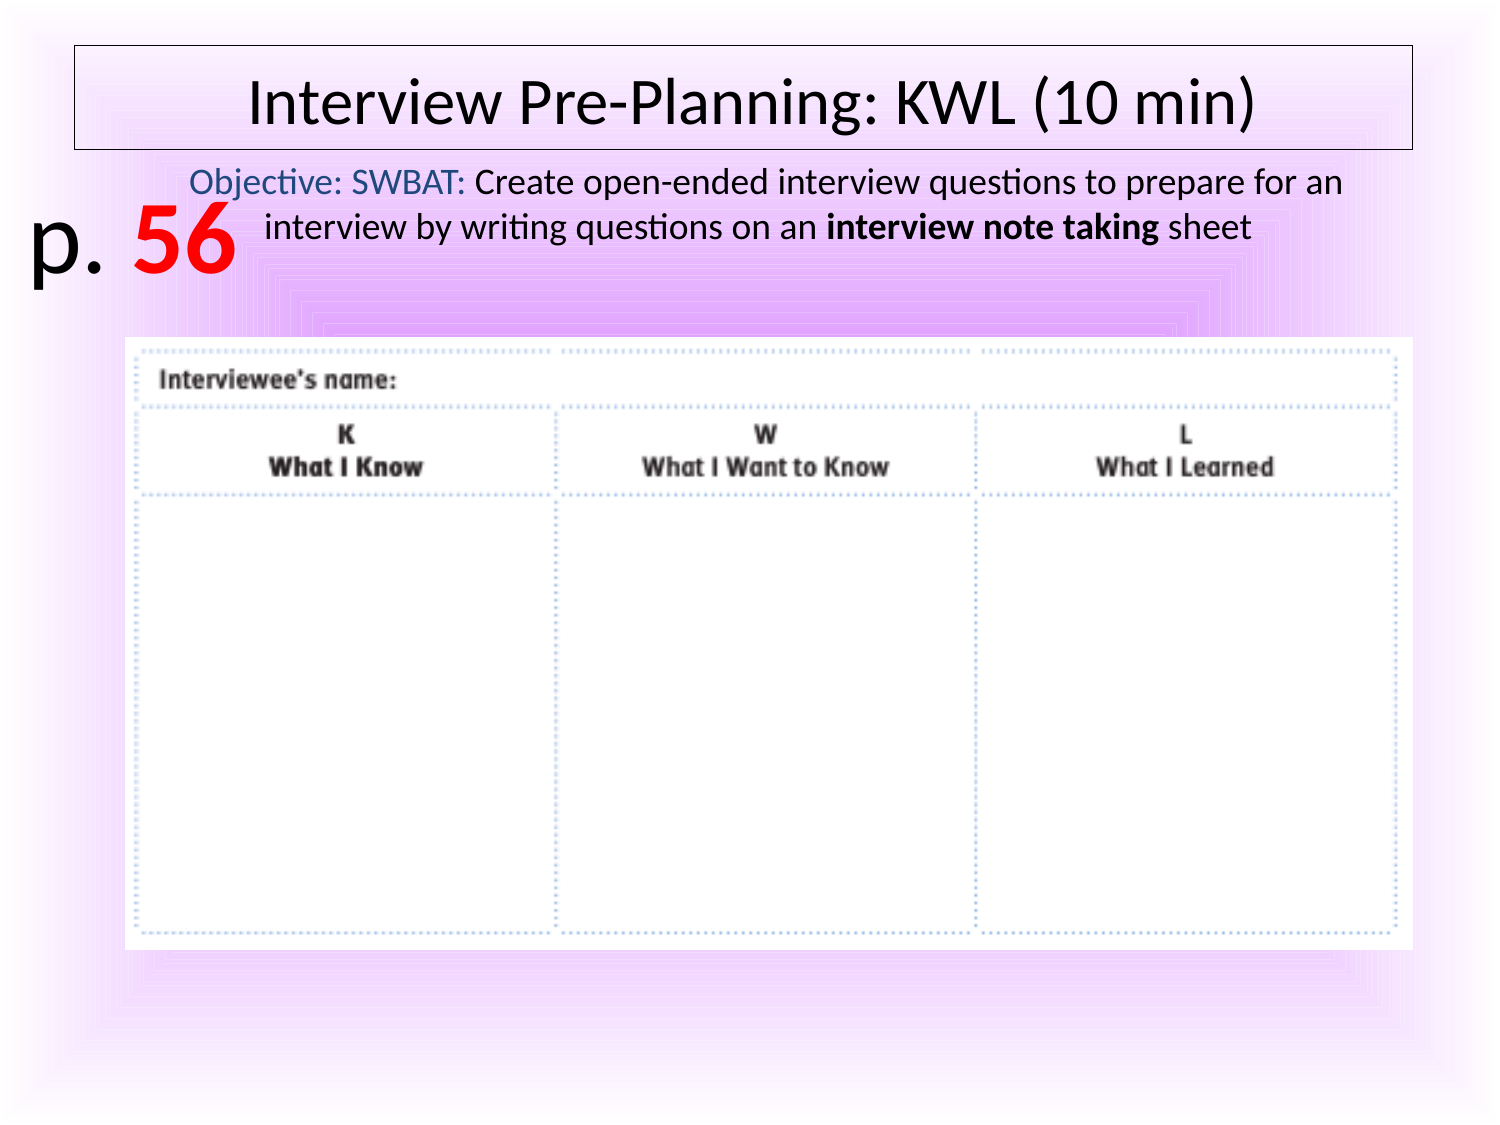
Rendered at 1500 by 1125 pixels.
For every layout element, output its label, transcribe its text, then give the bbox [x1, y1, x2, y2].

text_box Objective: SWBAT: Create open-ended interview questions to prepare for an interview by writing questions on an interview note taking sheet [70, 149, 1413, 300]
text_box Interview Pre-Planning: KWL (10 min) [74, 45, 1413, 149]
text_box p. 56 [12, 162, 317, 303]
picture [124, 337, 1413, 951]
